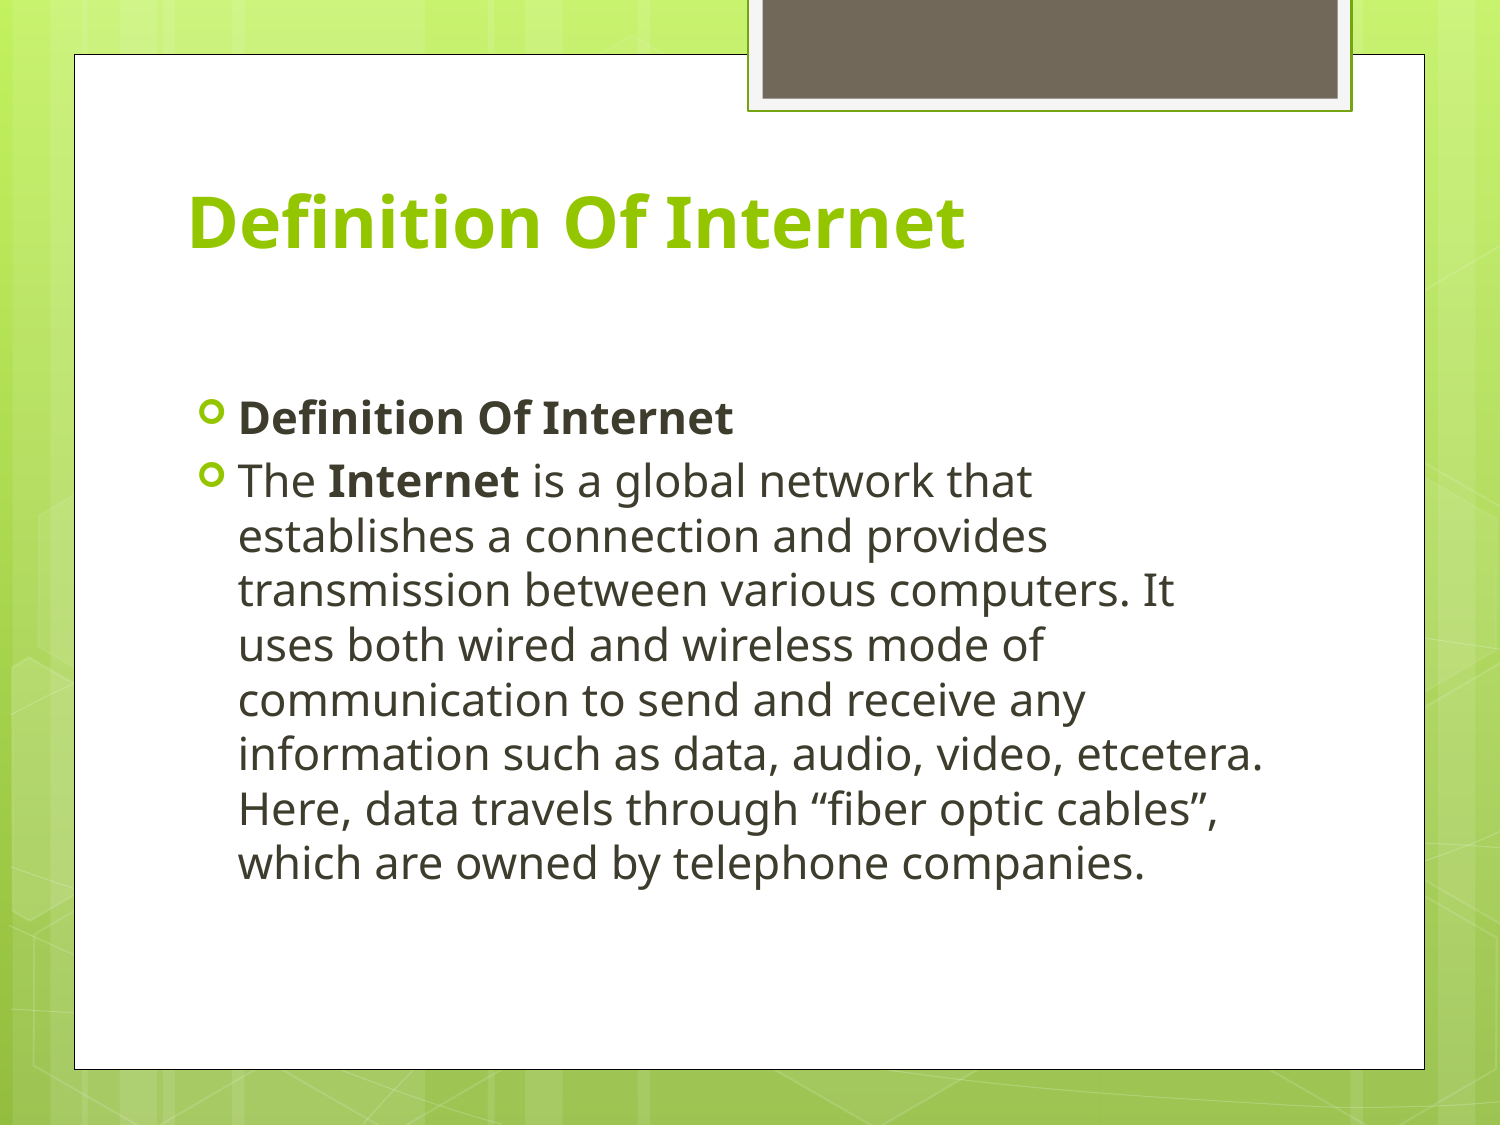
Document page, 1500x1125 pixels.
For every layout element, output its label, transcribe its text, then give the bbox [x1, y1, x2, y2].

title Definition Of Internet [171, 168, 1324, 357]
list Definition Of Internet The Internet is a global network that establishes a connection and provides transmission between various computers. It uses both wired and wireless mode of communication to send and receive any information such as data, audio, video, etcetera. Here, data travels through “fiber optic cables”, which are owned by telephone companies. [171, 381, 1283, 957]
